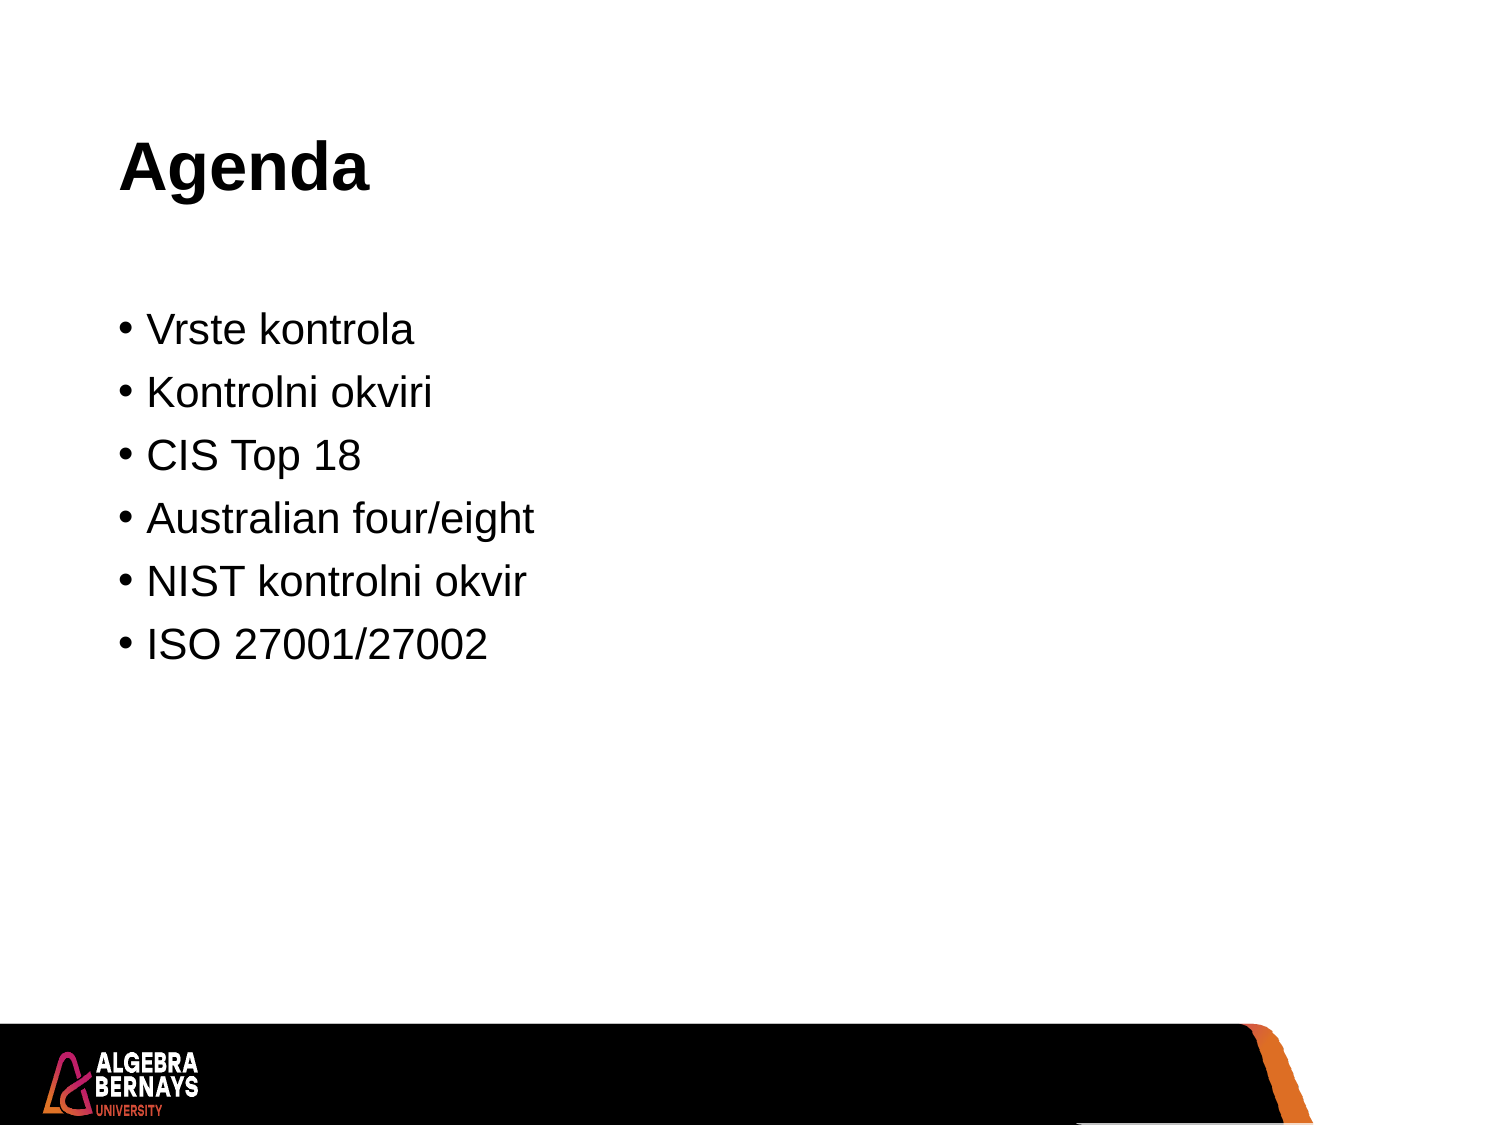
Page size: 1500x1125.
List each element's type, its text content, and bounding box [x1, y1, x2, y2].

picture [0, 1023, 1468, 1125]
list Vrste kontrola Kontrolni okviri CIS Top 18 Australian four/eight NIST kontrolni okvir ISO 27001/27002 [103, 299, 1397, 1014]
title Agenda [103, 59, 1397, 278]
